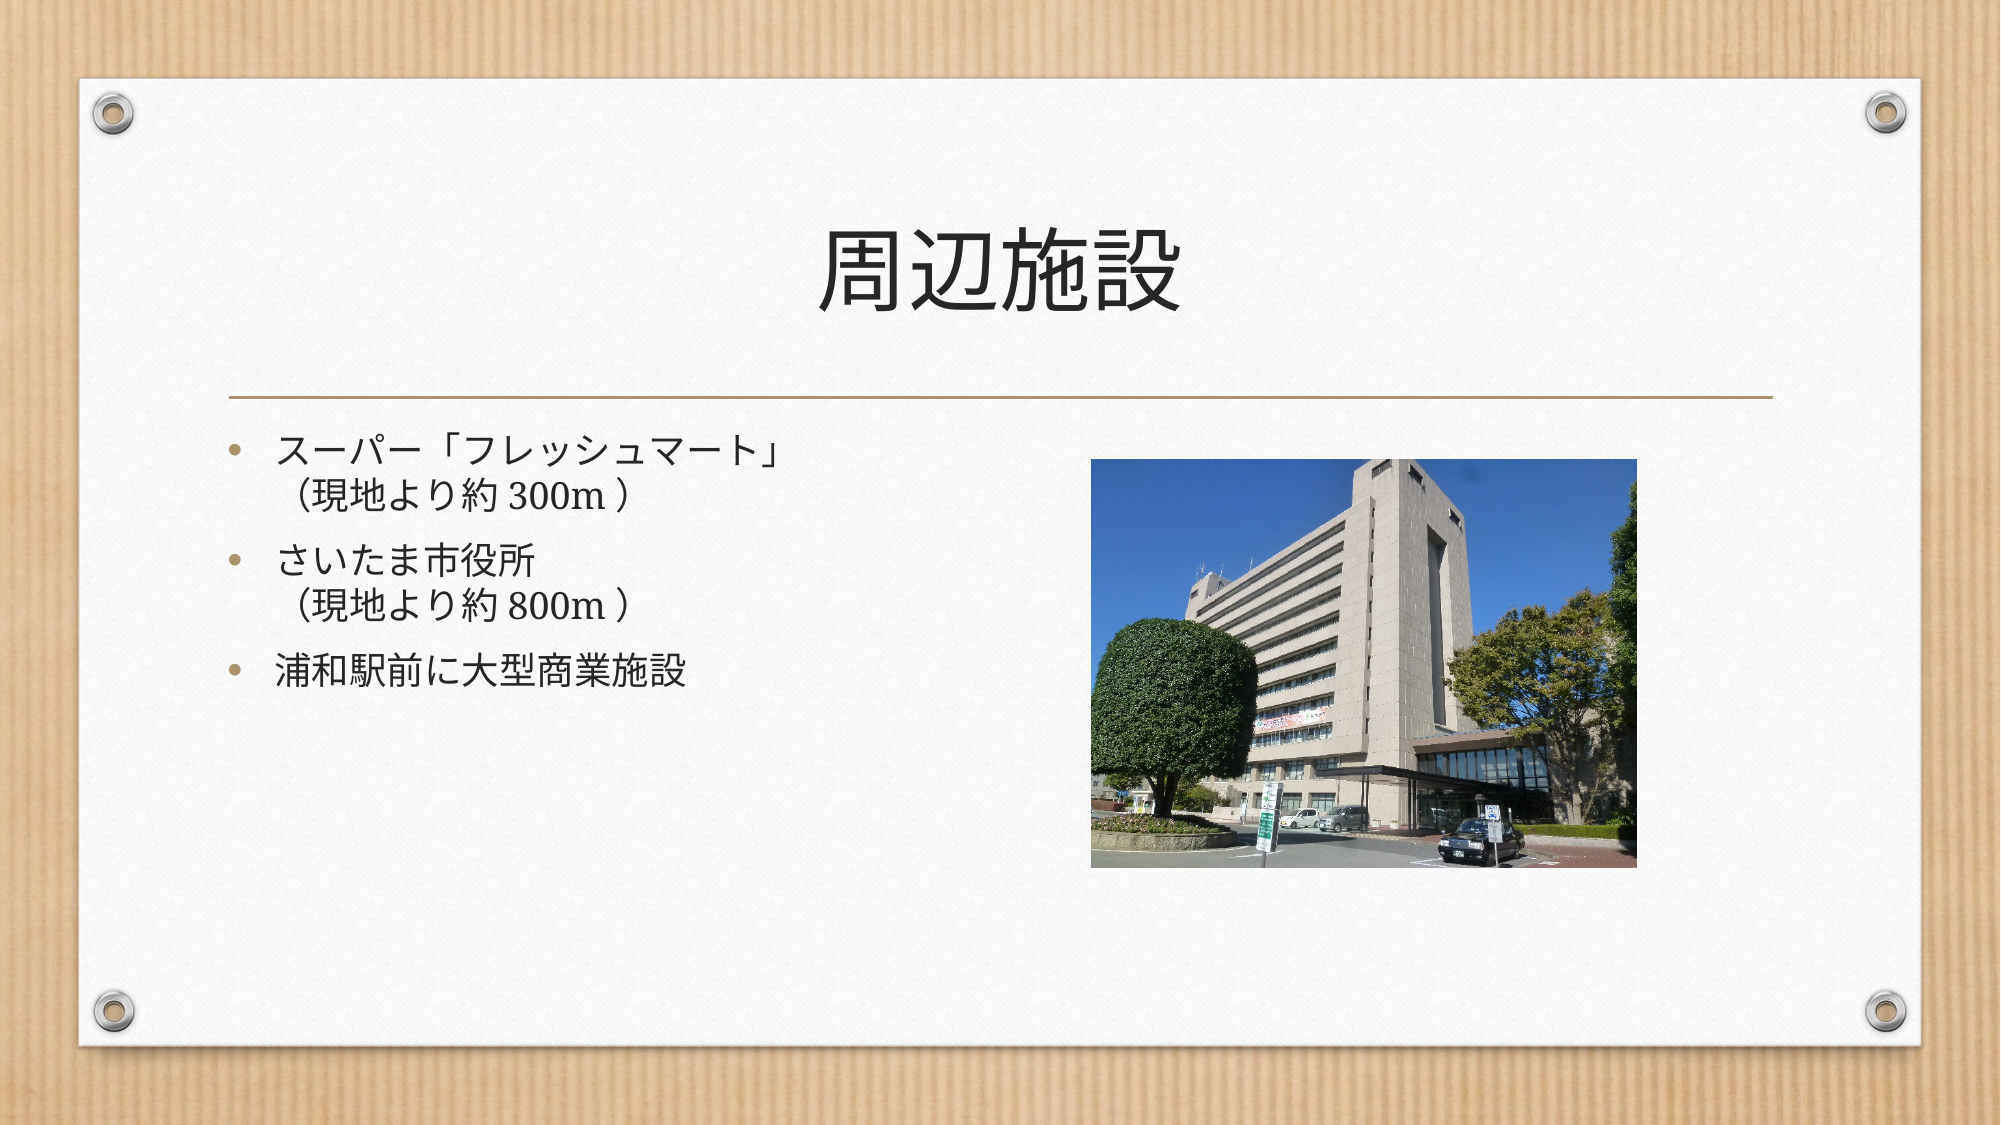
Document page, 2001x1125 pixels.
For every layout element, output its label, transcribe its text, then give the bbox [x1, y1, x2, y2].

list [1091, 459, 1637, 869]
list スーパー「フレッシュマート」 （現地より約300m） さいたま市役所 （現地より約800m） 浦和駅前に大型商業施設 [212, 419, 988, 964]
title 周辺施設 [212, 161, 1788, 375]
picture [0, 0, 2001, 1125]
